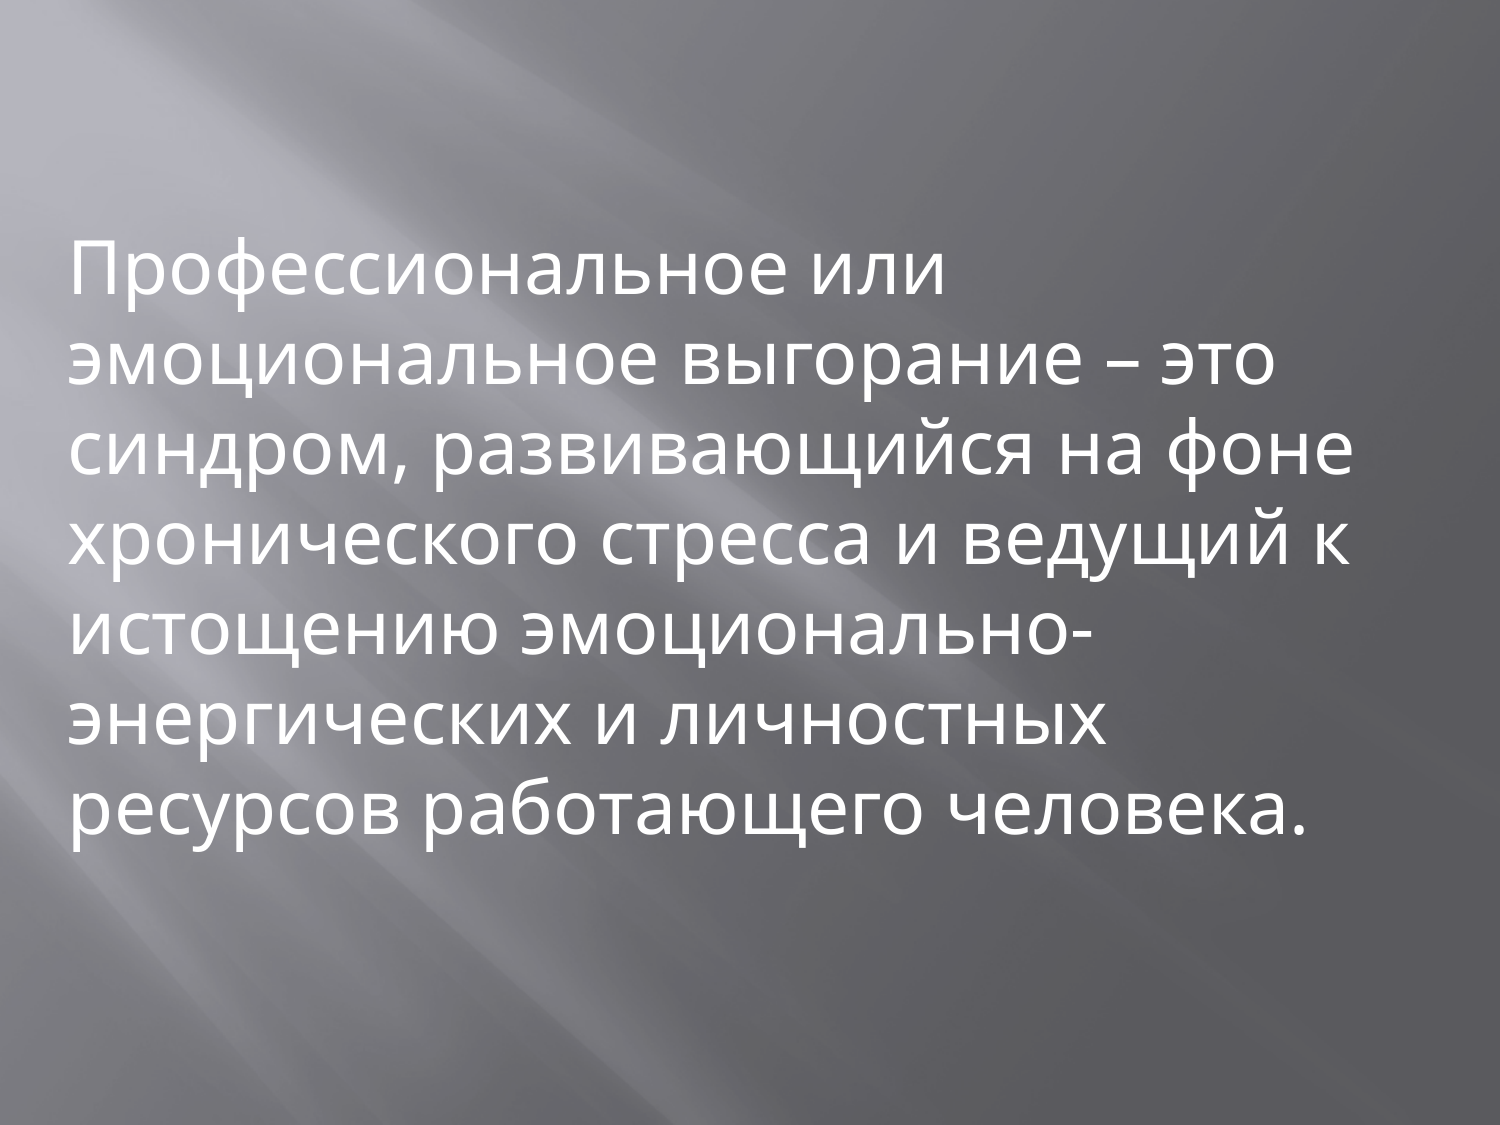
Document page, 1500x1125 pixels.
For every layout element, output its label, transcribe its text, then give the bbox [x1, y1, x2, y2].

list Профессиональное или эмоциональное выгорание – это синдром, развивающийся на фоне хронического стресса и ведущий к истощению эмоционально-энергических и личностных ресурсов работающего человека. [53, 45, 1425, 1071]
